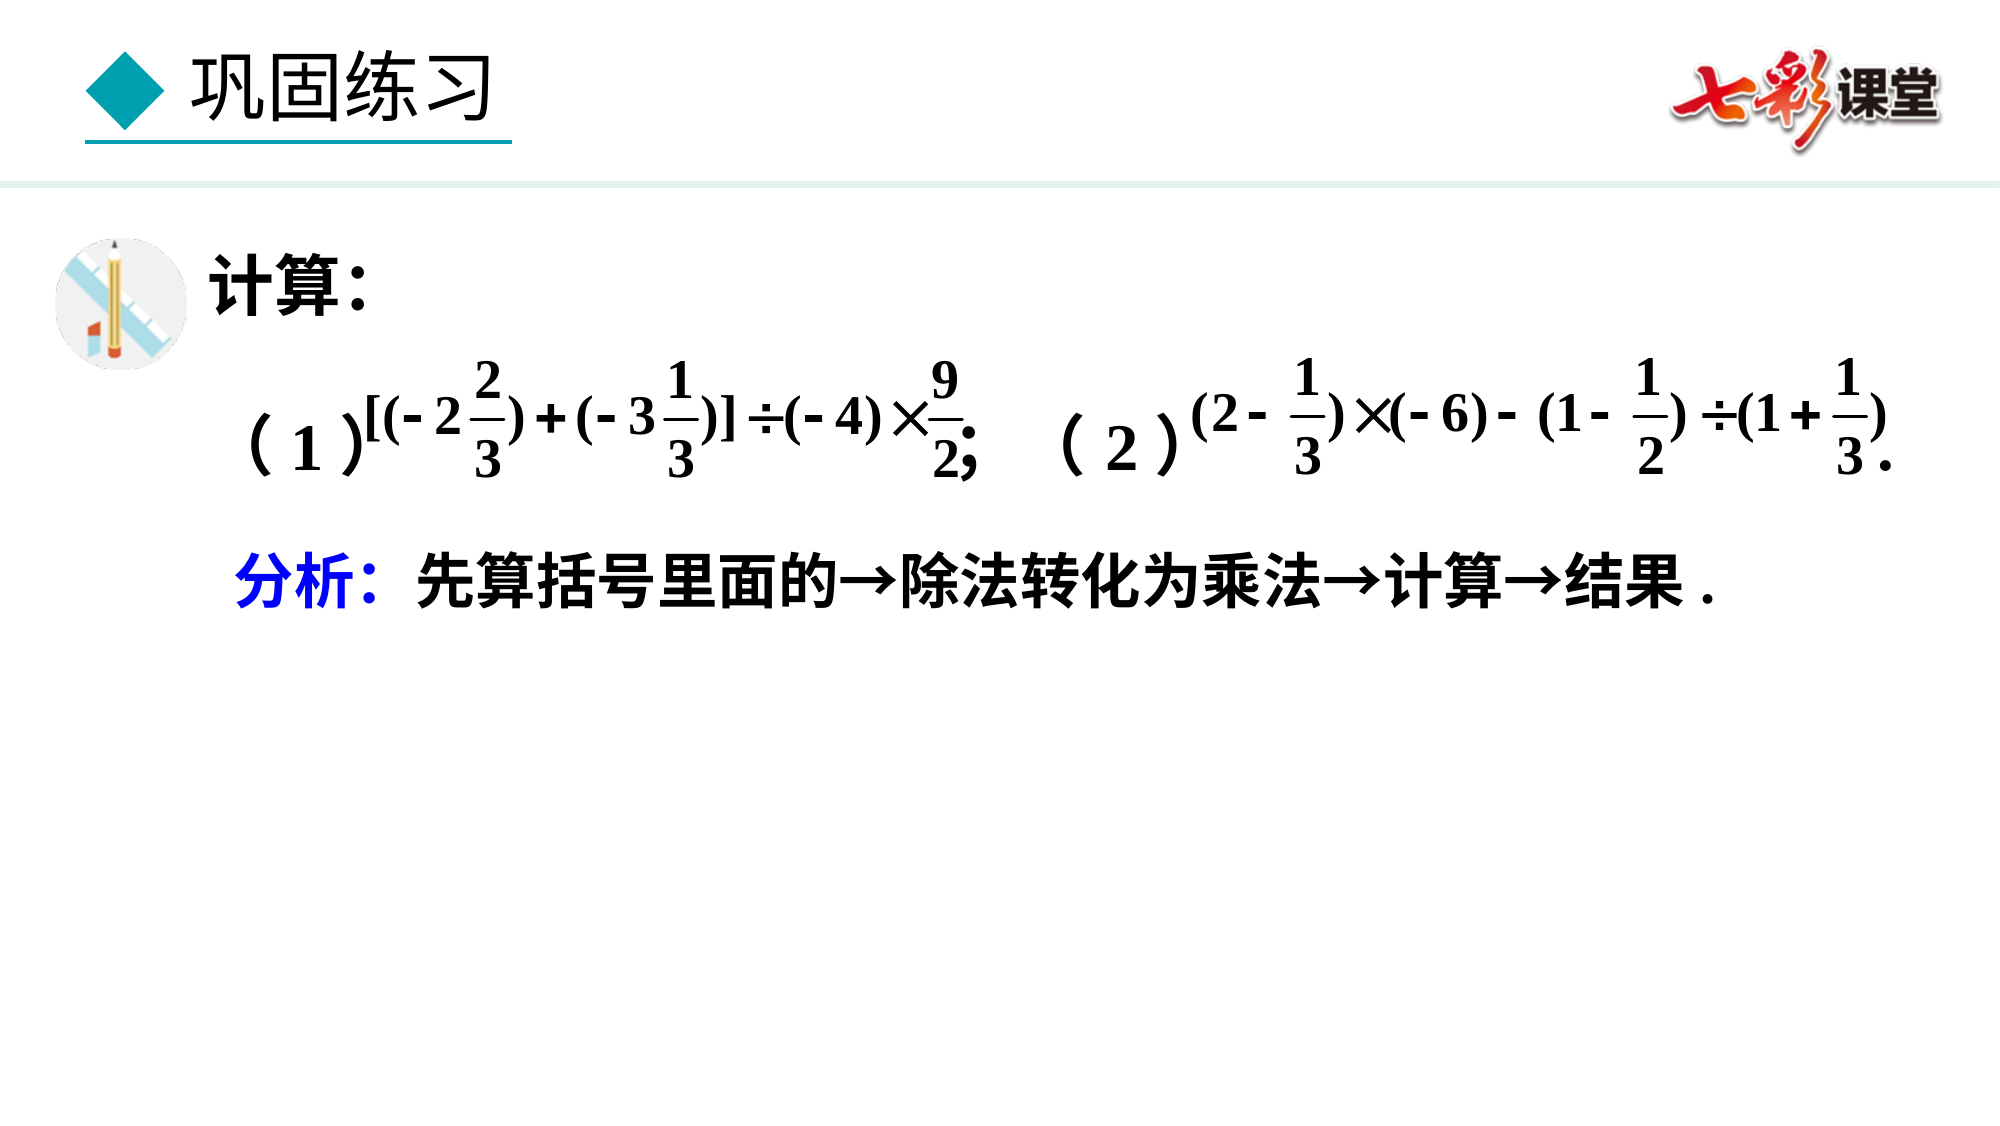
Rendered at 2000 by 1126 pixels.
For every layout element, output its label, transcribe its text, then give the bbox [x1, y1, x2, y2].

text_box 计算： （1） ；（2） . [187, 234, 1964, 495]
picture [55, 238, 187, 370]
picture [1666, 42, 1948, 157]
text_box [1183, 337, 1899, 489]
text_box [359, 340, 973, 492]
text_box 分析：先算括号里面的→除法转化为乘法→计算→结果. [213, 496, 1998, 626]
